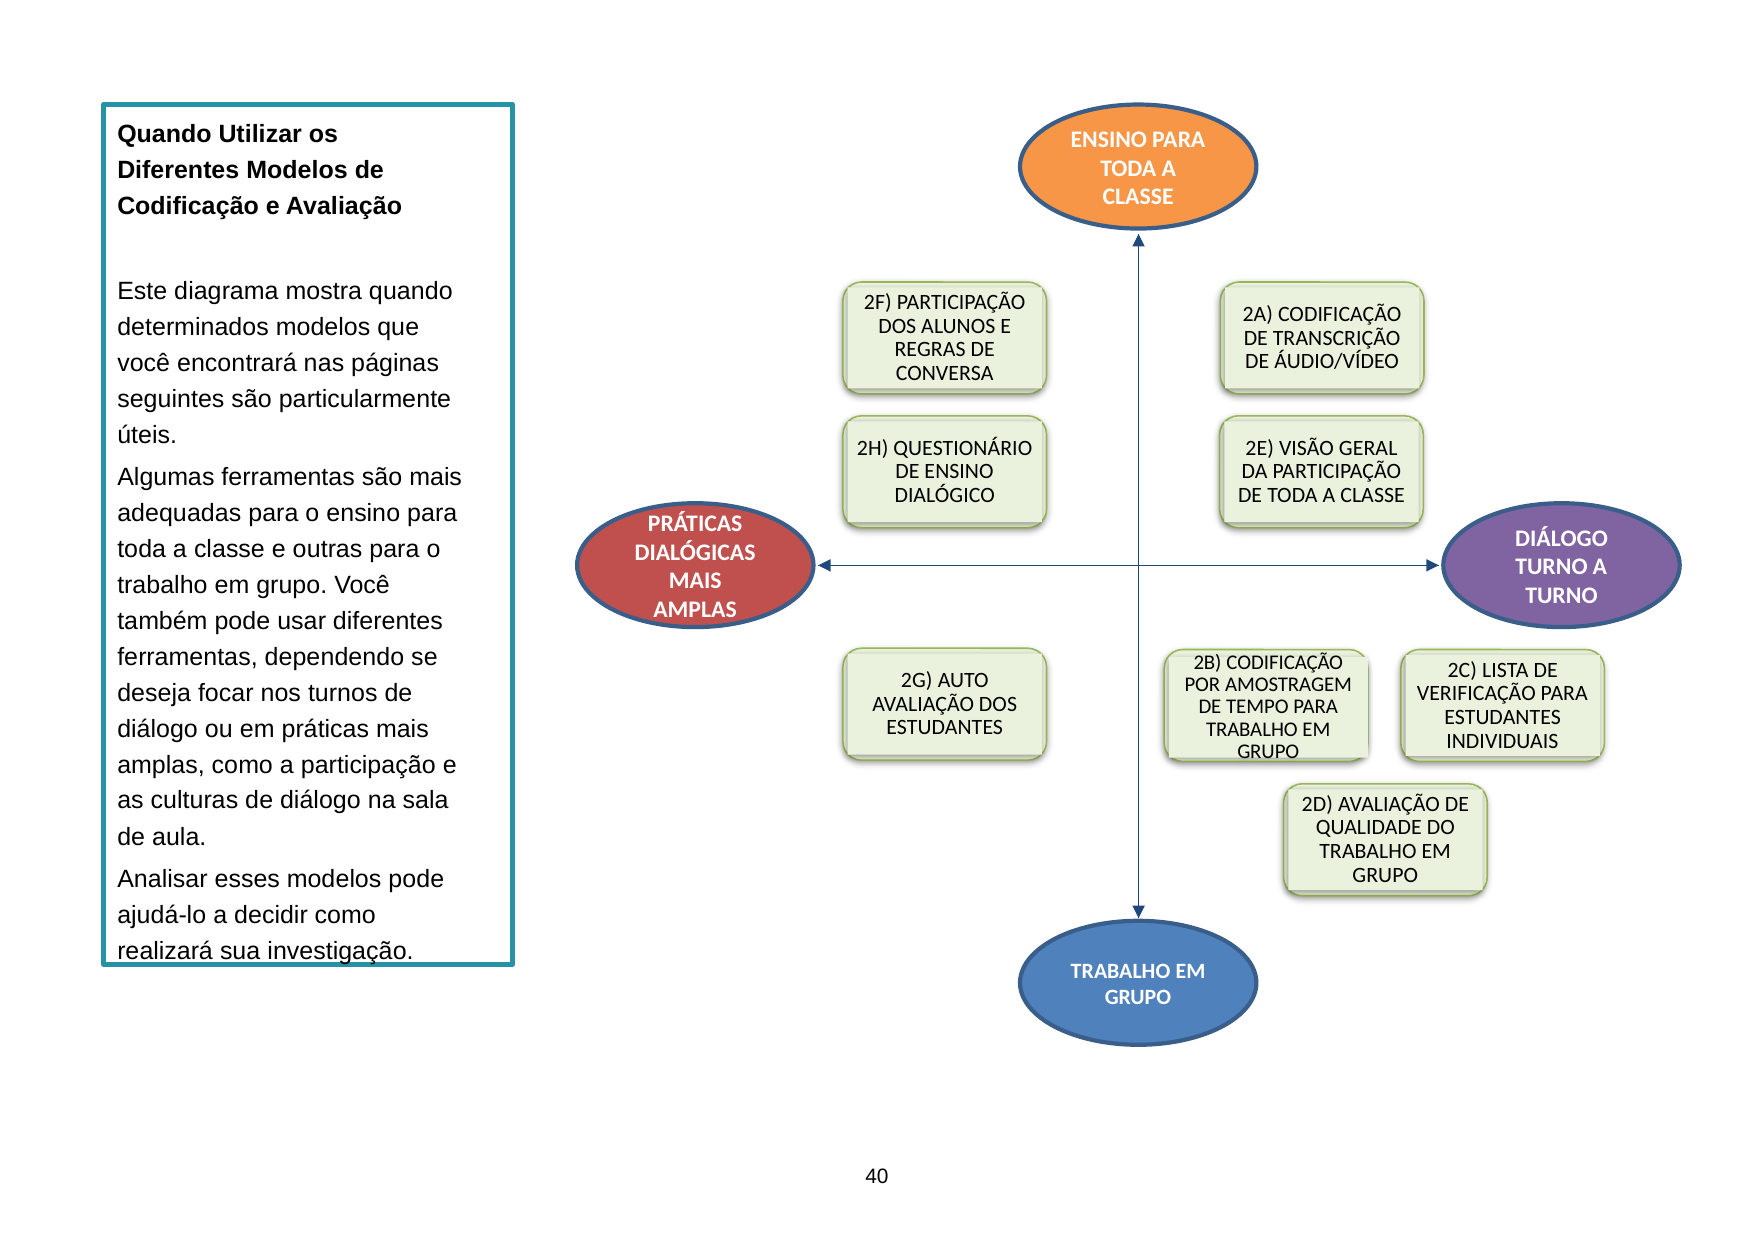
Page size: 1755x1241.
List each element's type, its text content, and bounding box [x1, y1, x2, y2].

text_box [576, 104, 1680, 1046]
text_box 40 [863, 1162, 891, 1188]
text_box Quando Utilizar os Diferentes Modelos de Codificação e Avaliação Este diagrama mostra quando determinados modelos que você encontrará nas páginas seguintes são particularmente úteis. Algumas ferramentas são mais adequadas para o ensino para toda a classe e outras para o trabalho em grupo. Você também pode usar diferentes ferramentas, dependendo se deseja focar nos turnos de diálogo ou em práticas mais amplas, como a participação e as culturas de diálogo na sala de aula. Analisar esses modelos pode ajudá-lo a decidir como realizará sua investigação. [103, 104, 513, 965]
